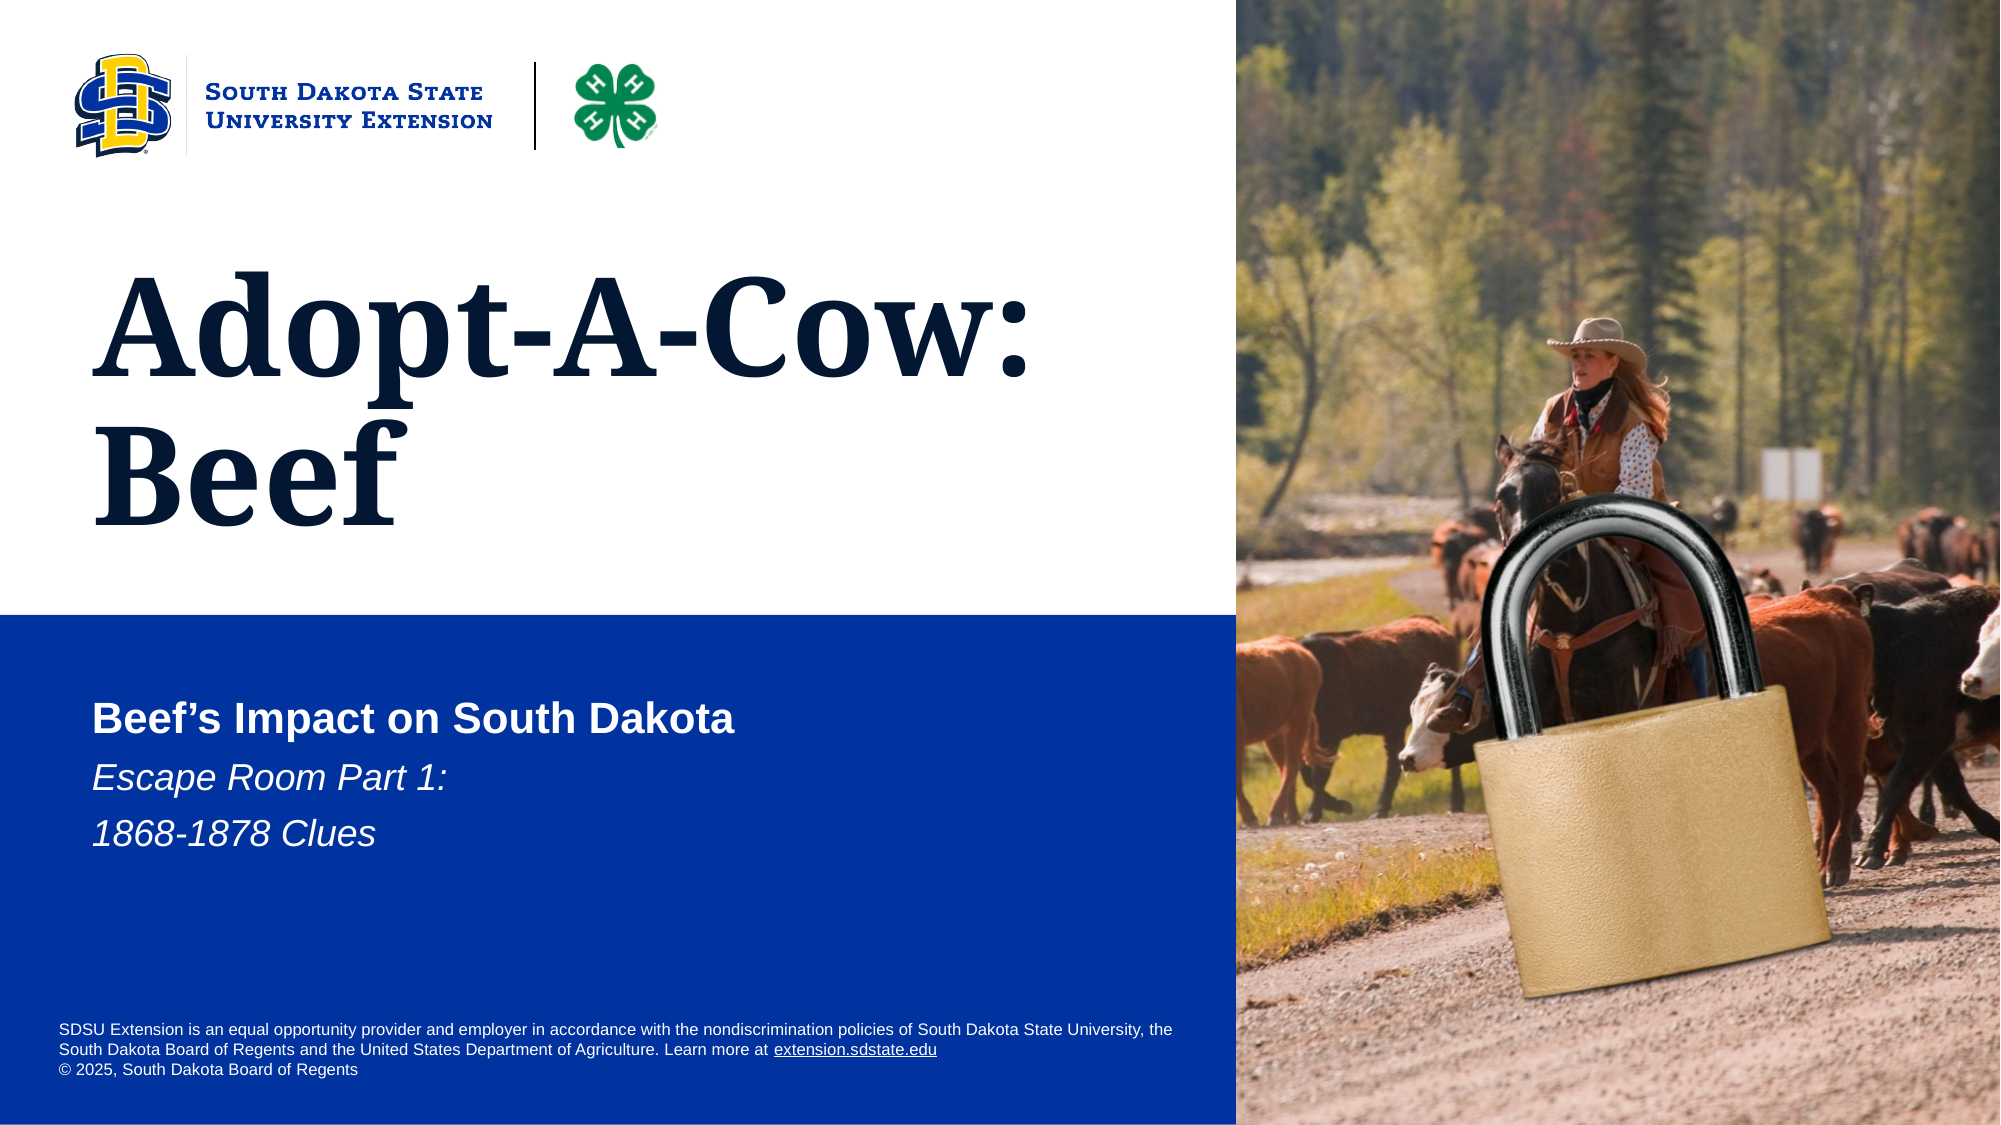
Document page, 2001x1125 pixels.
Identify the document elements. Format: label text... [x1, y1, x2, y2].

title Adopt-A-Cow: Beef [77, 234, 1183, 579]
picture [1235, 0, 2000, 1125]
picture [70, 50, 497, 161]
subtitle Beef’s Impact on South Dakota Escape Room Part 1: 1868-1878 Clues [76, 688, 974, 863]
picture [572, 60, 662, 151]
